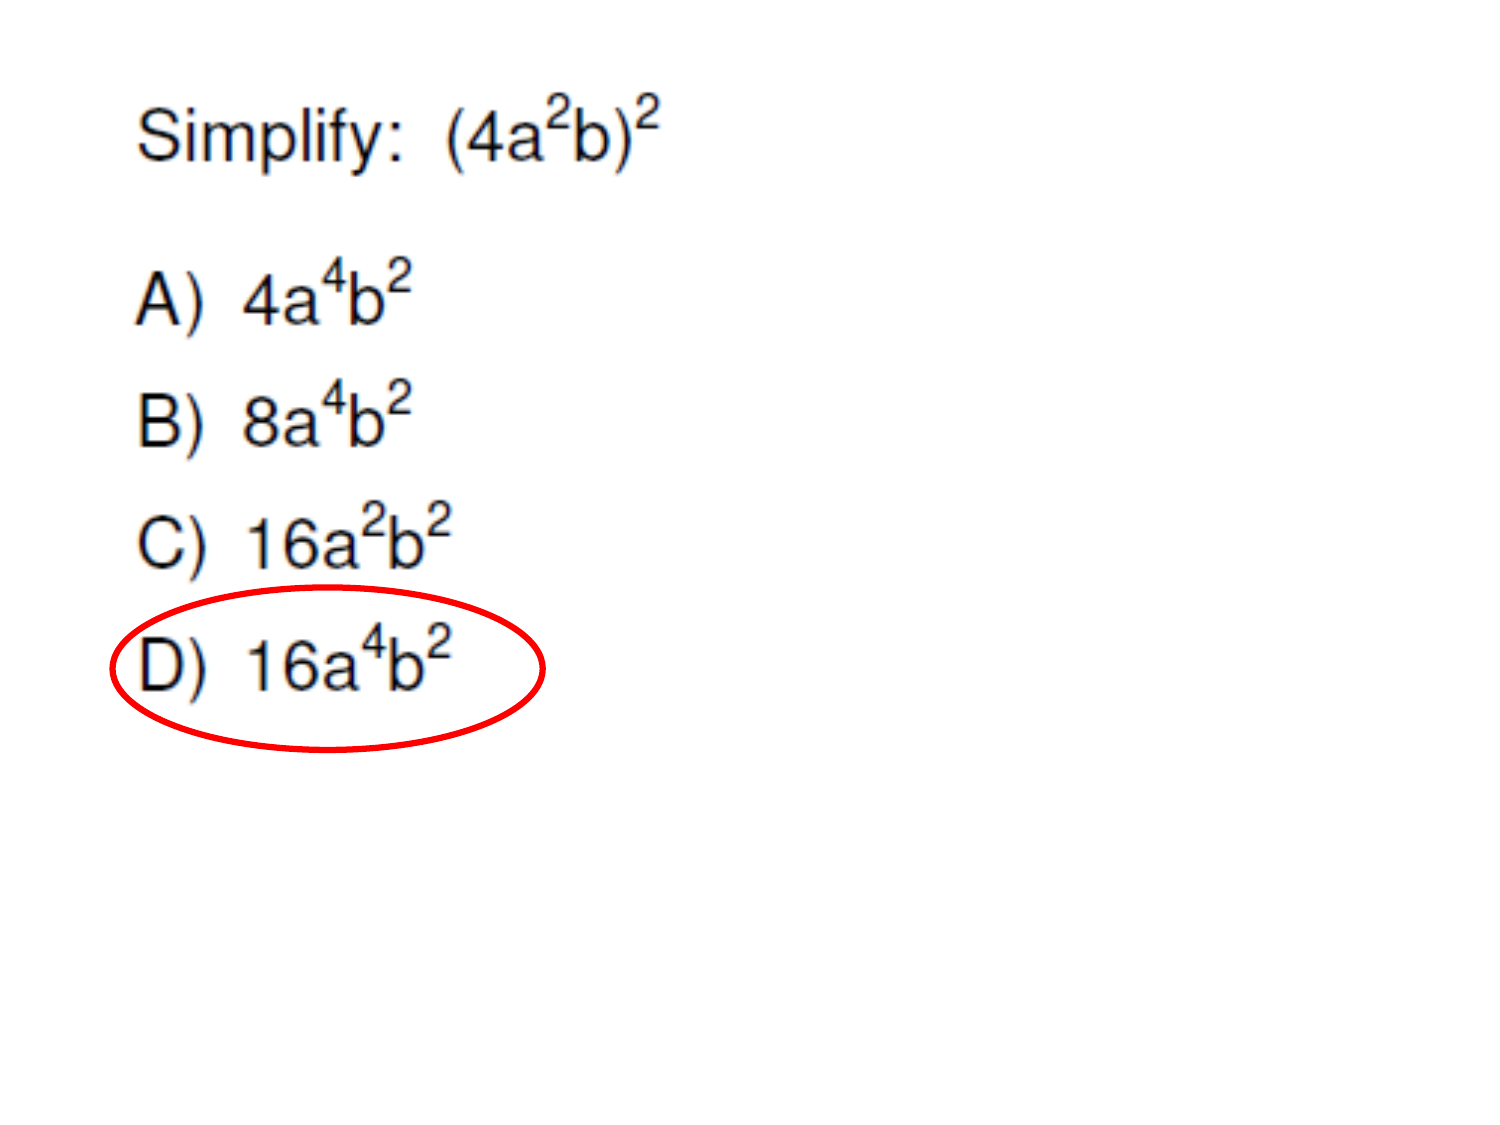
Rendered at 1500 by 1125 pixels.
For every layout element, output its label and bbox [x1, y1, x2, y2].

picture [99, 60, 986, 787]
